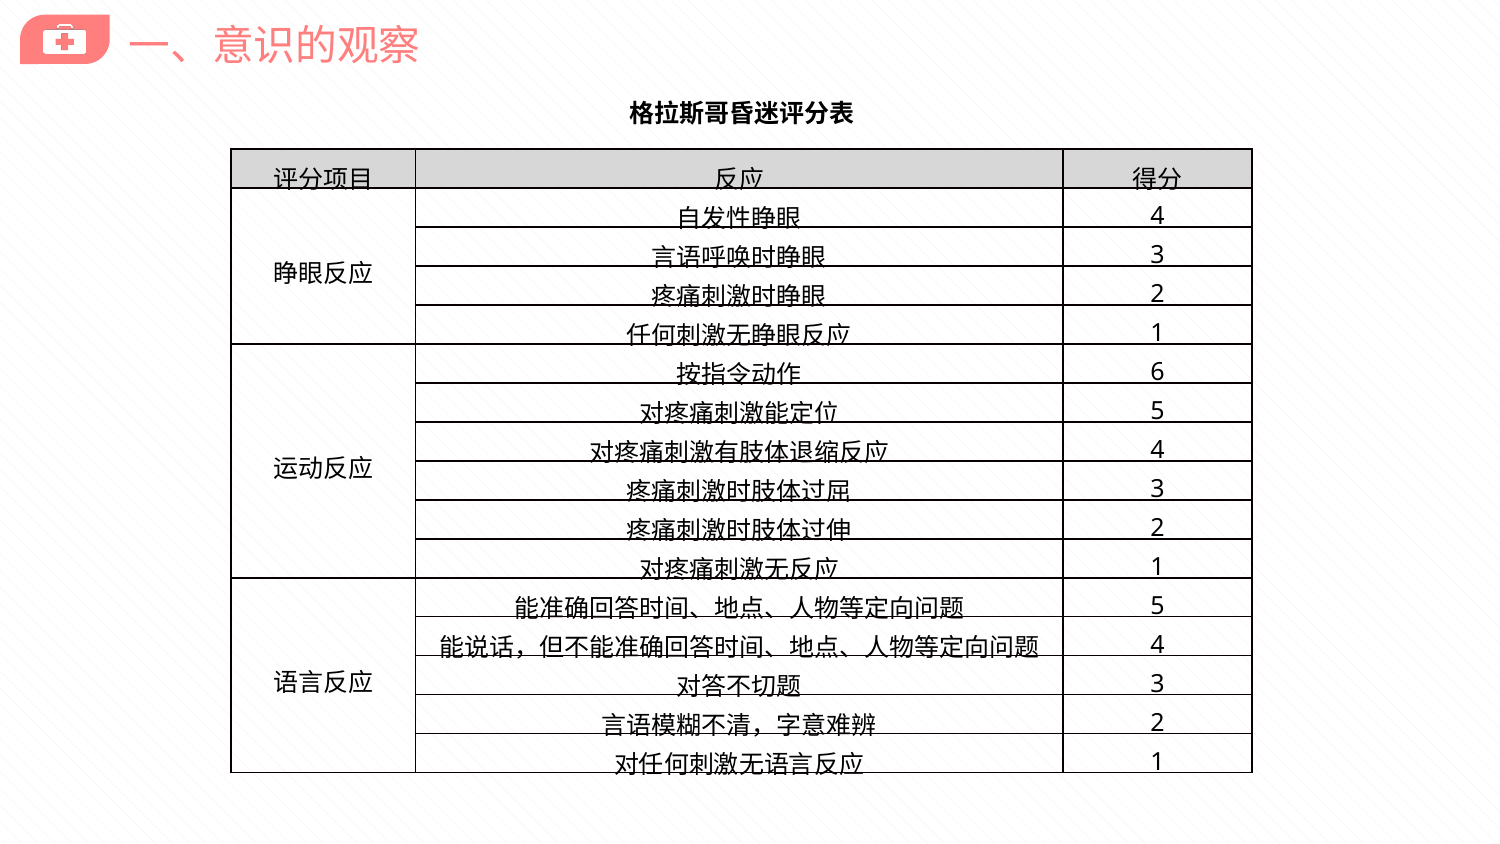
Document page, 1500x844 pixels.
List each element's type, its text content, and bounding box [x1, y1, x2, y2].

table_header 得分 [1064, 150, 1251, 187]
table_cell 3 [1064, 656, 1251, 694]
table_cell 对疼痛刺激能定位 [416, 384, 1062, 421]
table_cell 3 [1064, 462, 1251, 499]
table_cell 对疼痛刺激有肢体退缩反应 [416, 423, 1062, 460]
table_cell 1 [1064, 540, 1251, 577]
table_cell 1 [1064, 734, 1251, 772]
table_cell 2 [1064, 695, 1251, 733]
table_cell 6 [1064, 345, 1251, 382]
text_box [19, 11, 863, 78]
table_cell 疼痛刺激时肢体过屈 [416, 462, 1062, 499]
table_cell 言语模糊不清，字意难辨 [416, 695, 1062, 733]
table_cell 对疼痛刺激无反应 [416, 540, 1062, 577]
table_cell 按指令动作 [416, 345, 1062, 382]
table_cell 4 [1064, 423, 1251, 460]
table_cell 对任何刺激无语言反应 [416, 734, 1062, 772]
table_cell 任何刺激无睁眼反应 [416, 306, 1062, 343]
table_cell 自发性睁眼 [416, 189, 1062, 226]
table_cell 言语呼唤时睁眼 [416, 228, 1062, 265]
table_cell 语言反应 [232, 579, 415, 772]
table_header 反应 [416, 150, 1062, 187]
table_cell 5 [1064, 384, 1251, 421]
table_cell 1 [1064, 306, 1251, 343]
table_cell 4 [1064, 617, 1251, 655]
table_cell 能准确回答时间、地点、人物等定向问题 [416, 579, 1062, 616]
table_cell 对答不切题 [416, 656, 1062, 694]
text_box 格拉斯哥昏迷评分表 [325, 90, 1159, 136]
table_cell 4 [1064, 189, 1251, 226]
table_cell 2 [1064, 501, 1251, 538]
table_cell 3 [1064, 228, 1251, 265]
table_cell 能说话，但不能准确回答时间、地点、人物等定向问题 [416, 617, 1062, 655]
table_cell 5 [1064, 579, 1251, 616]
table_cell 睁眼反应 [232, 189, 415, 343]
table_header 评分项目 [232, 150, 415, 187]
table_cell 疼痛刺激时肢体过伸 [416, 501, 1062, 538]
table_cell 2 [1064, 267, 1251, 304]
table_cell 运动反应 [232, 345, 415, 577]
table_cell 疼痛刺激时睁眼 [416, 267, 1062, 304]
